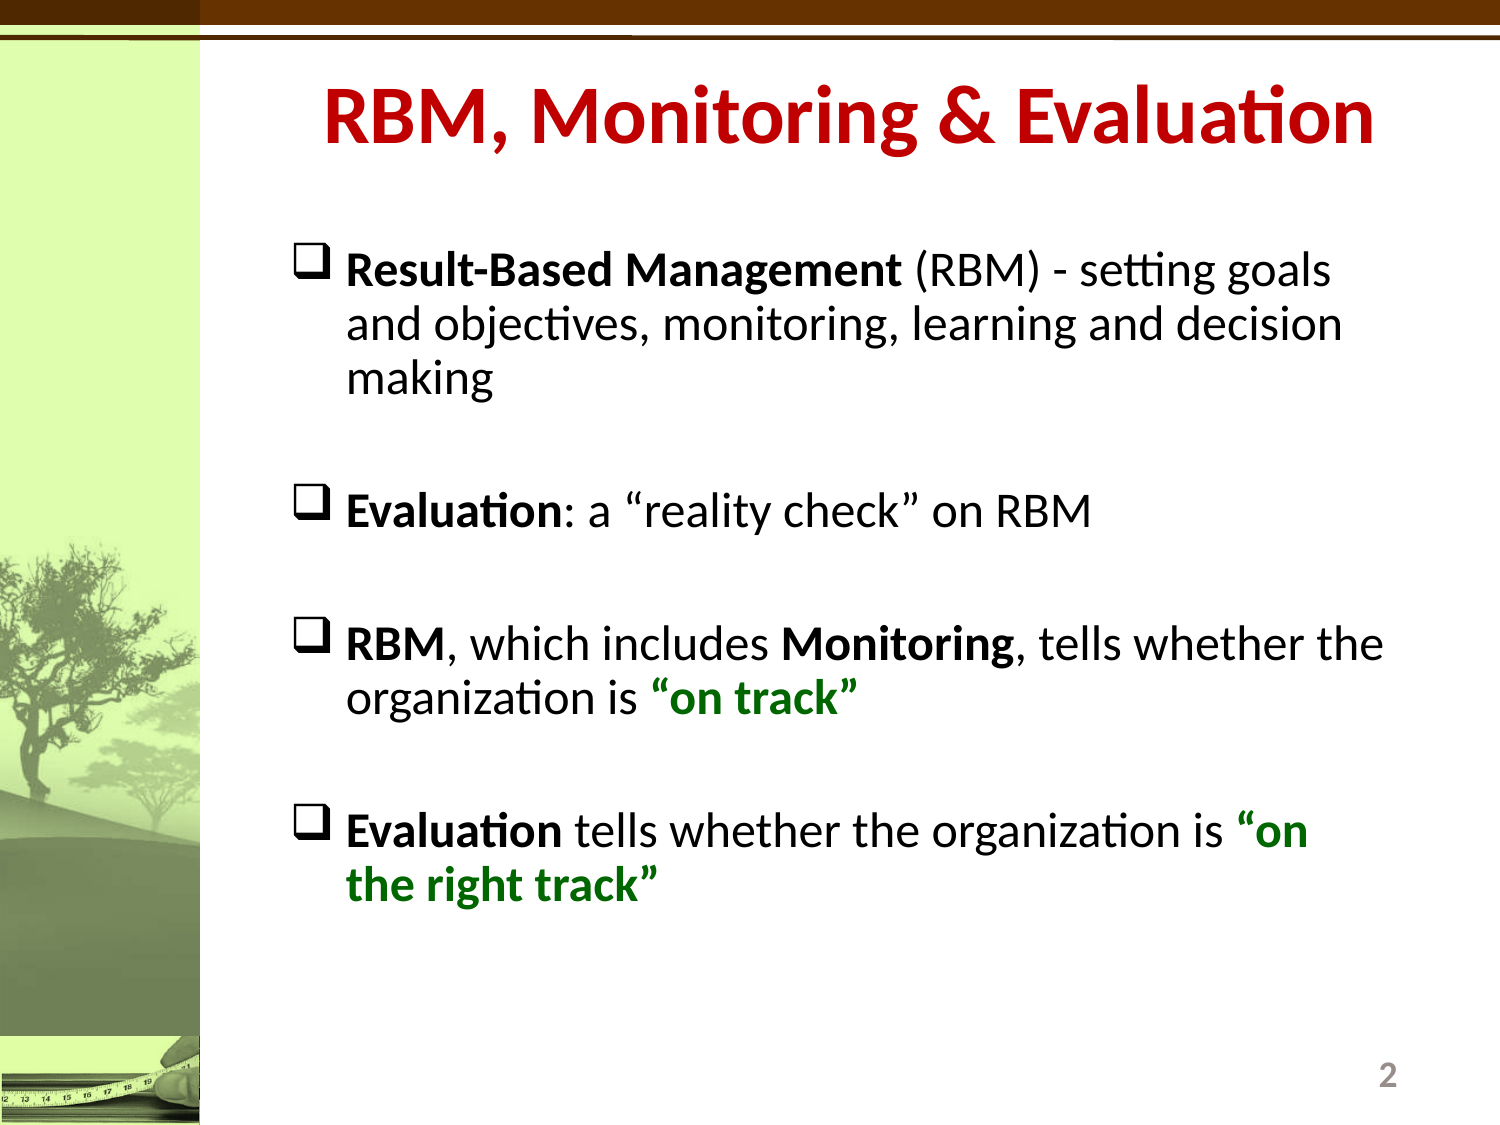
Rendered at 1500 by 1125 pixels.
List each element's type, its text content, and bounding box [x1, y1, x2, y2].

slide_number 2 [1074, 1042, 1413, 1103]
text_box Result-Based Management (RBM) - setting goals and objectives, monitoring, learning and decision making Evaluation: a “reality check” on RBM RBM, which includes Monitoring, tells whether the organization is “on track” Evaluation tells whether the organization is “on the right track” [274, 236, 1400, 1037]
picture [0, 1036, 201, 1125]
text_box RBM, Monitoring & Evaluation [200, 44, 1500, 175]
